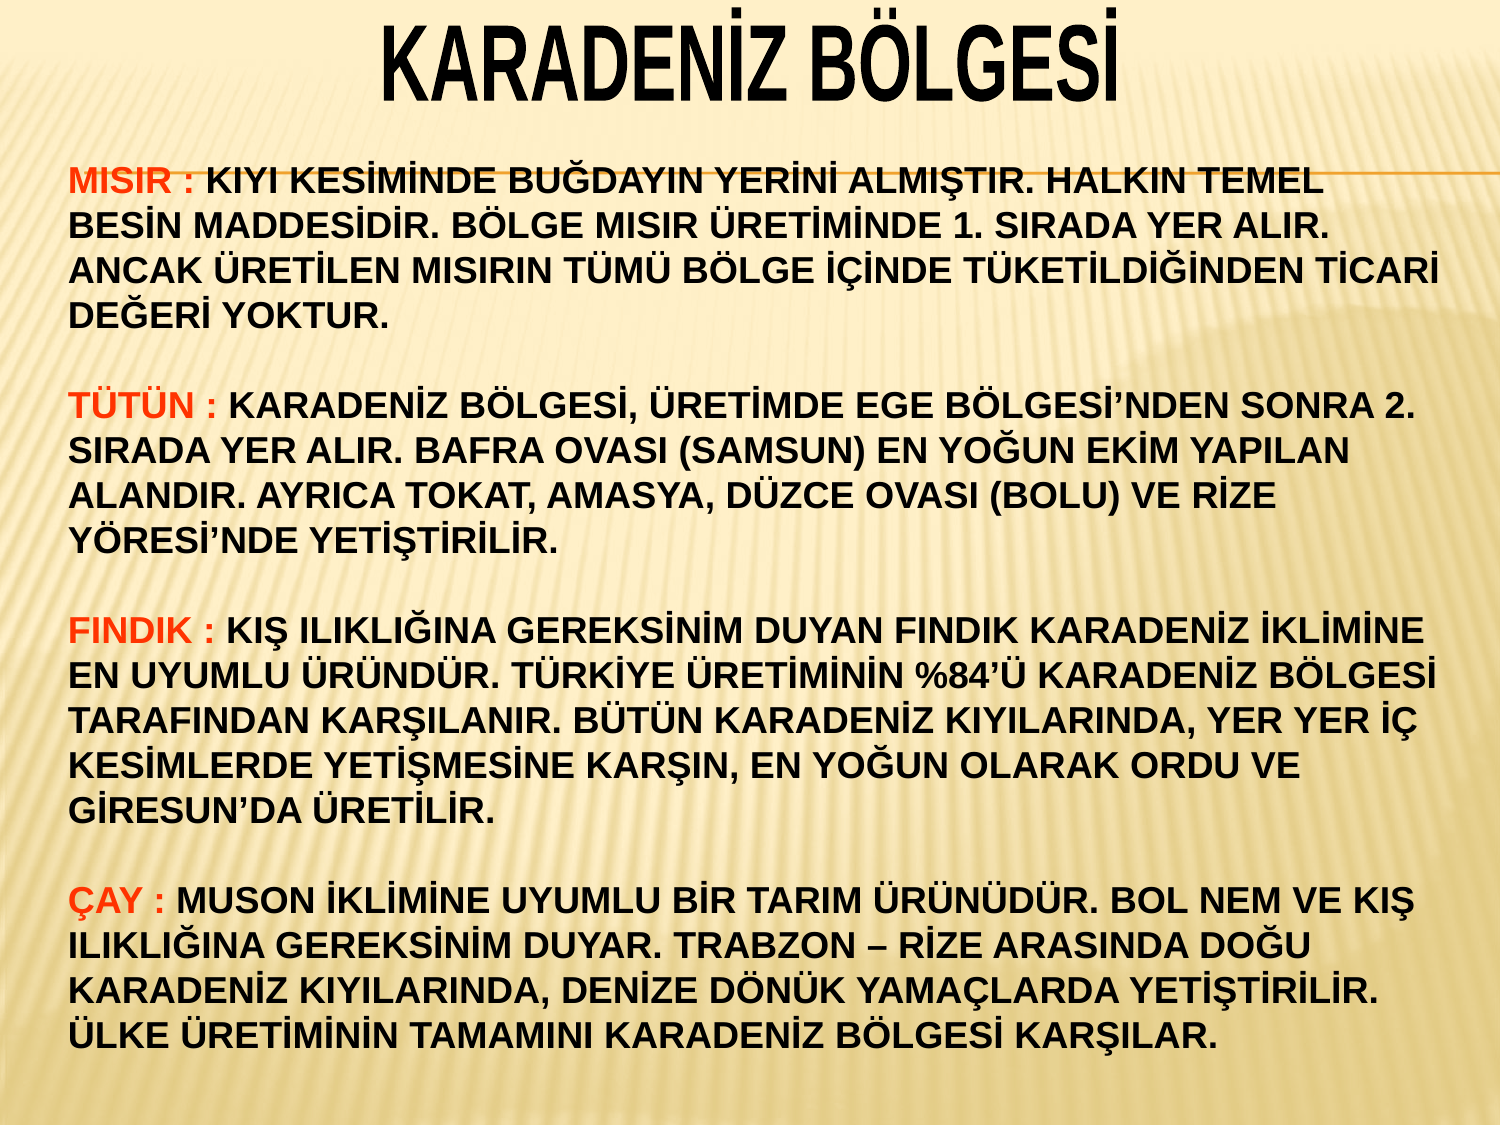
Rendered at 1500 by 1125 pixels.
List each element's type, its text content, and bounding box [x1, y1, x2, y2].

text_box MISIR : KIYI KESİMİNDE BUĞDAYIN YERİNİ ALMIŞTIR. HALKIN TEMEL BESİN MADDESİDİR. BÖLGE MISIR ÜRETİMİNDE 1. SIRADA YER ALIR. ANCAK ÜRETİLEN MISIRIN TÜMÜ BÖLGE İÇİNDE TÜKETİLDİĞİNDEN TİCARİ DEĞERİ YOKTUR. TÜTÜN : KARADENİZ BÖLGESİ, ÜRETİMDE EGE BÖLGESİ’NDEN SONRA 2. SIRADA YER ALIR. BAFRA OVASI (SAMSUN) EN YOĞUN EKİM YAPILAN ALANDIR. AYRICA TOKAT, AMASYA, DÜZCE OVASI (BOLU) VE RİZE YÖRESİ’NDE YETİŞTİRİLİR. FINDIK : KIŞ ILIKLIĞINA GEREKSİNİM DUYAN FINDIK KARADENİZ İKLİMİNE EN UYUMLU ÜRÜNDÜR. TÜRKİYE ÜRETİMİNİN %84’Ü KARADENİZ BÖLGESİ TARAFINDAN KARŞILANIR. BÜTÜN KARADENİZ KIYILARINDA, YER YER İÇ KESİMLERDE YETİŞMESİNE KARŞIN, EN YOĞUN OLARAK ORDU VE GİRESUN’DA ÜRETİLİR. ÇAY : MUSON İKLİMİNE UYUMLU BİR TARIM ÜRÜNÜDÜR. BOL NEM VE KIŞ ILIKLIĞINA GEREKSİNİM DUYAR. TRABZON – RİZE ARASINDA DOĞU KARADENİZ KIYILARINDA, DENİZE DÖNÜK YAMAÇLARDA YETİŞTİRİLİR. ÜLKE ÜRETİMİNİN TAMAMINI KARADENİZ BÖLGESİ KARŞILAR. [53, 148, 1459, 1064]
